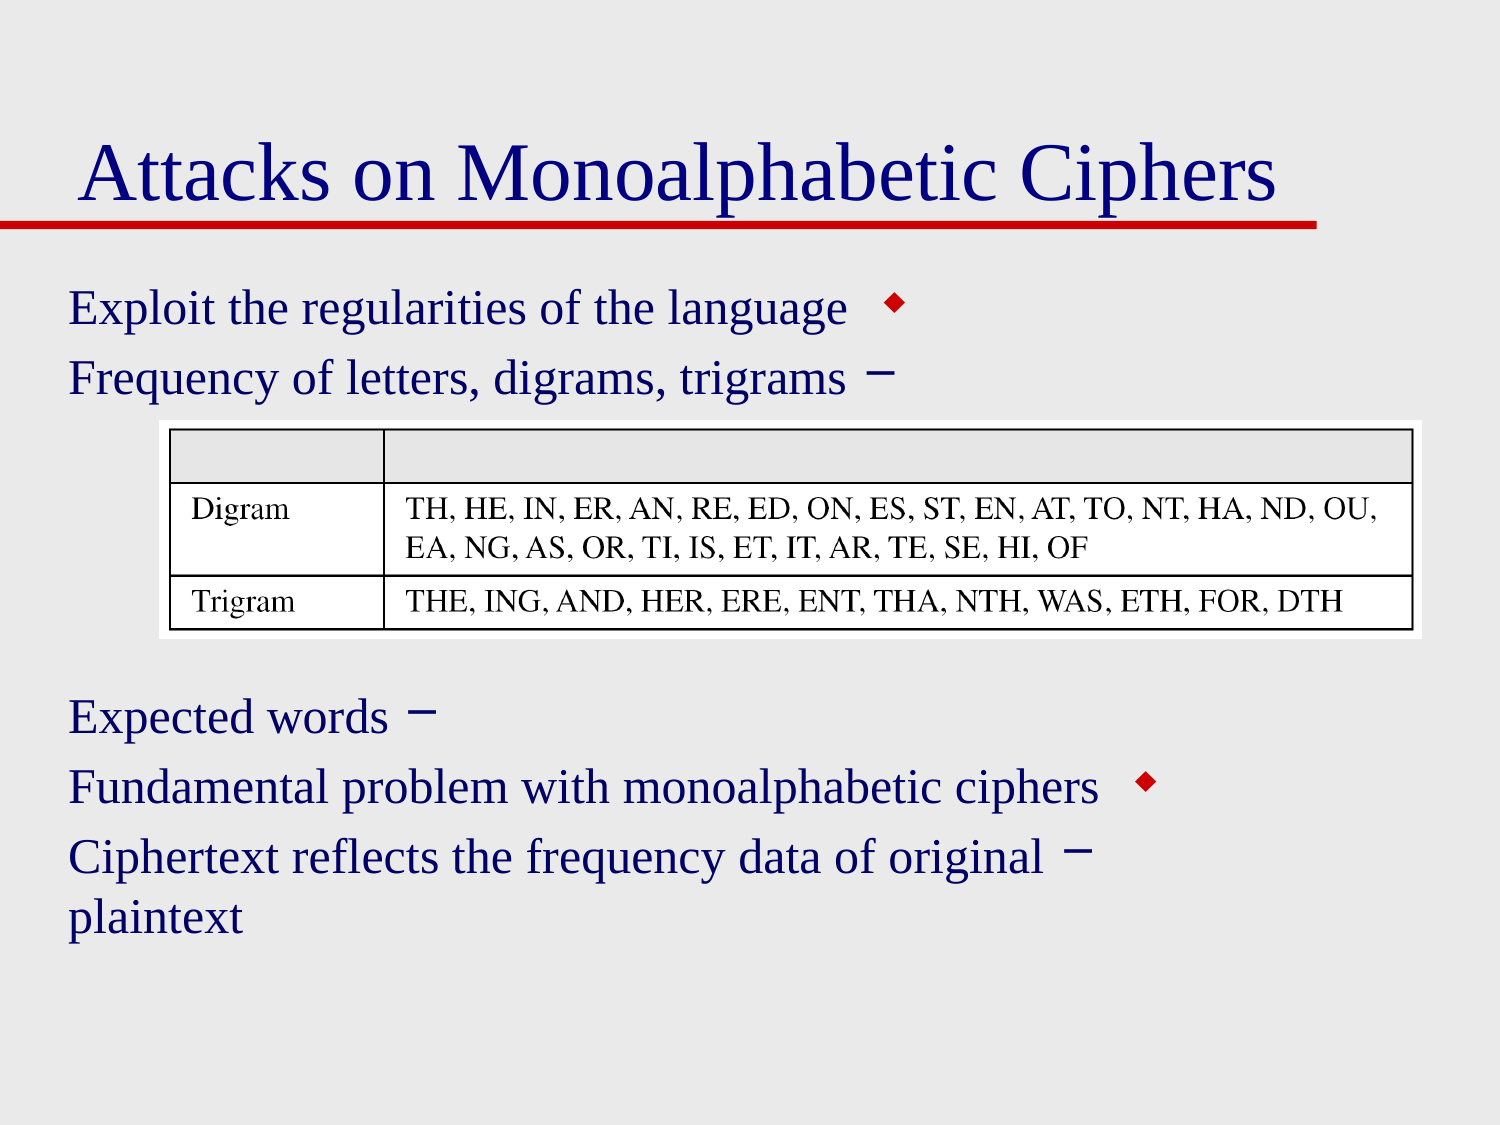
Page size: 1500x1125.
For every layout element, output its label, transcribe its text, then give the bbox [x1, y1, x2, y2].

title Attacks on Monoalphabetic Ciphers [62, 43, 1338, 226]
picture [159, 420, 1423, 640]
list Exploit the regularities of the language Frequency of letters, digrams, trigrams Expected words Fundamental problem with monoalphabetic ciphers Ciphertext reflects the frequency data of original plaintext [52, 266, 1322, 943]
